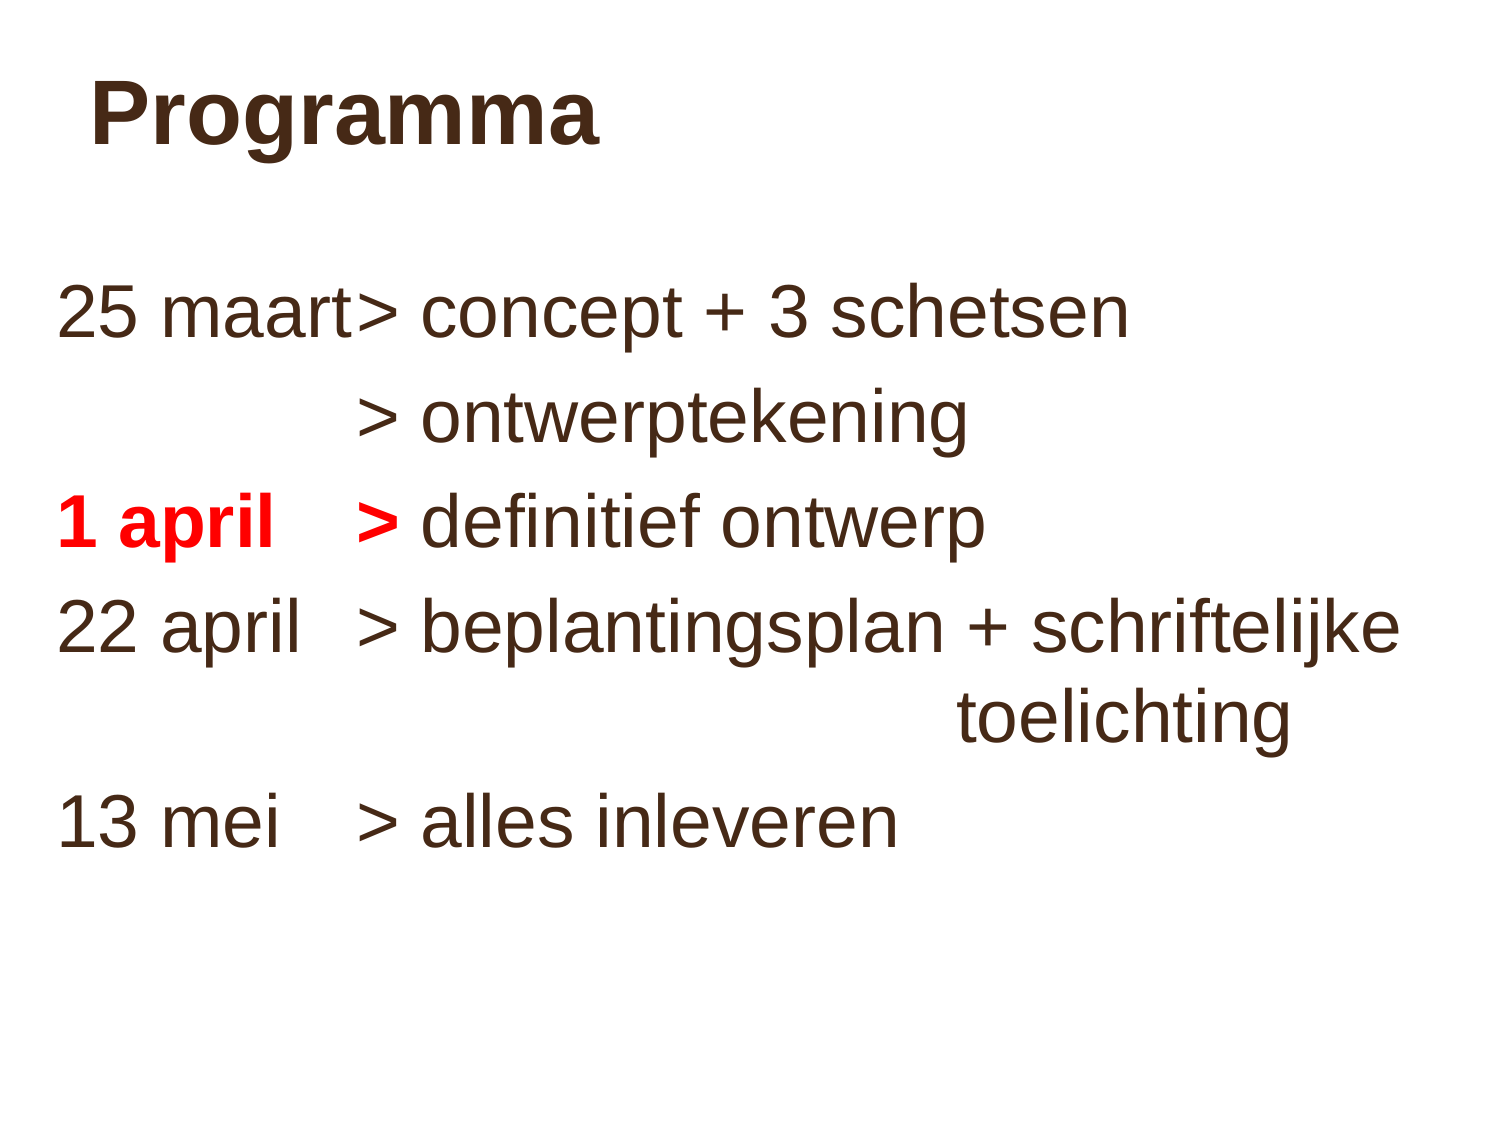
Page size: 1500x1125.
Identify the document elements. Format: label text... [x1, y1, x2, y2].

title Programma [75, 45, 1425, 233]
list 25 maart > concept + 3 schetsen > ontwerptekening 1 april > definitief ontwerp 22 april > beplantingsplan + schriftelijke toelichting 13 mei > alles inleveren [41, 255, 1495, 998]
